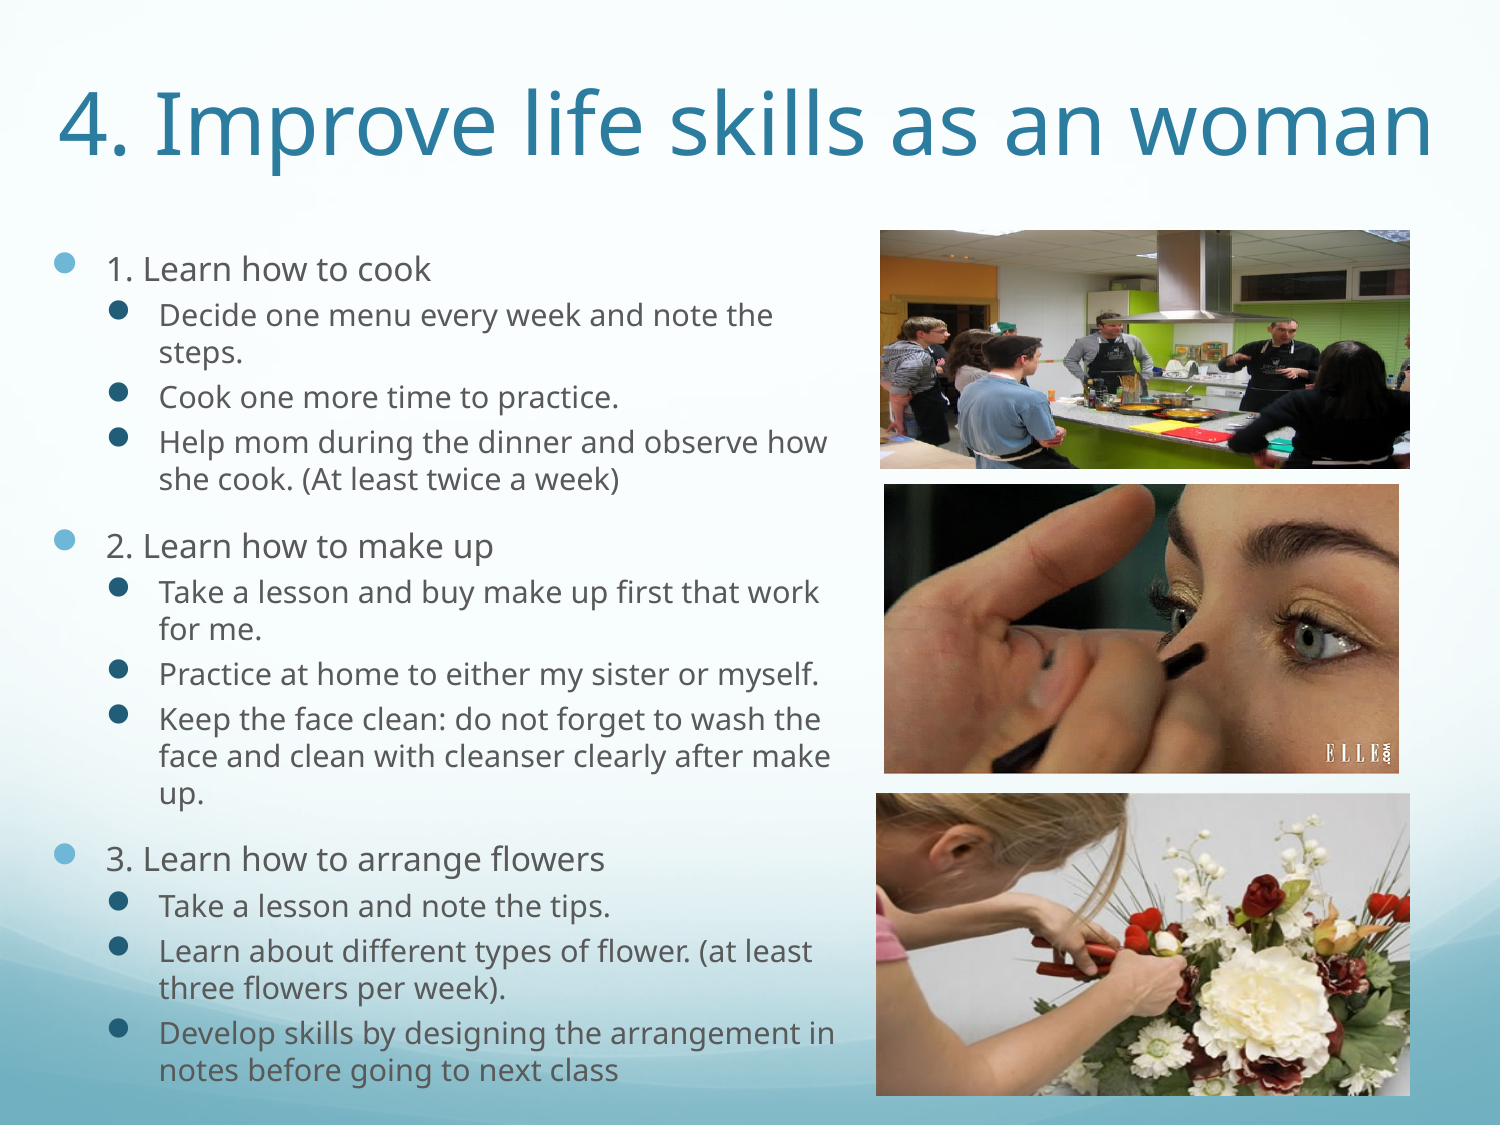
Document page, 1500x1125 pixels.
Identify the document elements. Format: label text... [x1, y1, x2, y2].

list 1. Learn how to cook Decide one menu every week and note the steps. Cook one more time to practice. Help mom during the dinner and observe how she cook. (At least twice a week) 2. Learn how to make up Take a lesson and buy make up first that work for me. Practice at home to either my sister or myself. Keep the face clean: do not forget to wash the face and clean with cleanser clearly after make up. 3. Learn how to arrange flowers Take a lesson and note the tips. Learn about different types of flower. (at least three flowers per week). Develop skills by designing the arrangement in notes before going to next class [36, 240, 871, 1103]
picture [879, 229, 1410, 470]
picture [876, 793, 1410, 1097]
picture [872, 484, 1410, 775]
title 4. Improve life skills as an woman [36, 22, 1459, 181]
